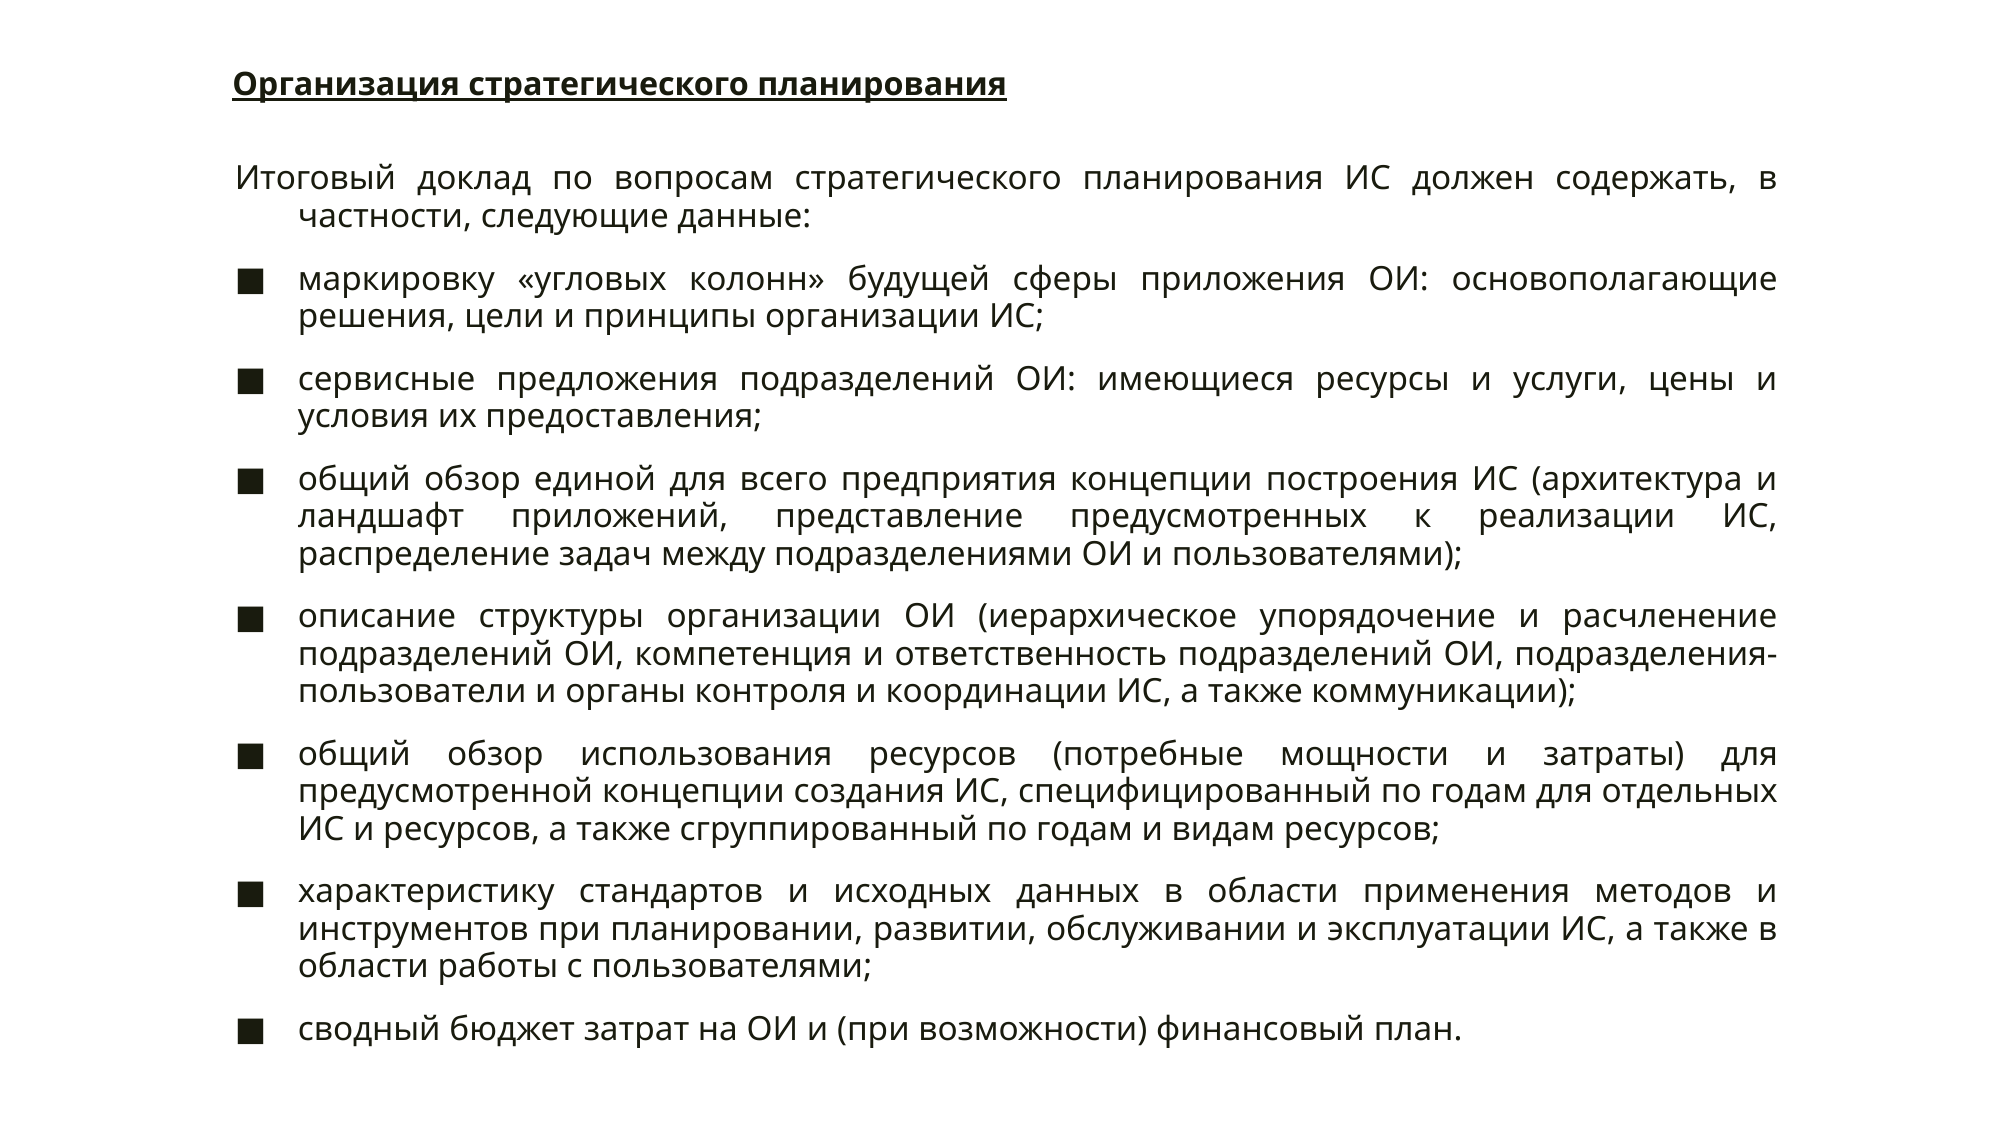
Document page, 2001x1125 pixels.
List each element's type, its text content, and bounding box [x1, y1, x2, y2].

title Организация стратегического планирования [217, 60, 1793, 158]
list Итоговый доклад по вопросам стратегического планирования ИС должен содержать, в частности, следующие данные: маркировку «угловых колонн» будущей сферы приложения ОИ: основополагающие решения, цели и принципы организации ИС; сервисные предложения подразделений ОИ: имеющиеся ресурсы и услуги, цены и условия их предоставления; общий обзор единой для всего предприятия концепции построения ИС (архитектура и ландшафт приложений, представление предусмотренных к реализации ИС, распределение задач между подразделениями ОИ и пользователями); описание структуры организации ОИ (иерархическое упорядочение и расчленение подразделений ОИ, компетенция и ответственность подразделений ОИ, подразделения-пользователи и органы контроля и координации ИС, а также коммуникации); общий обзор использования ресурсов (потребные мощности и затраты) для предусмотренной концепции создания ИС, специфицированный по годам для отдельных ИС и ресурсов, а также сгруппированный по годам и видам ресурсов; характеристику стандартов и исходных данных в области применения методов и инструментов при планировании, развитии, обслуживании и эксплуатации ИС, а также в области работы с пользователями; сводный бюджет затрат на ОИ и (при возможности) финансовый план. [219, 152, 1795, 1061]
